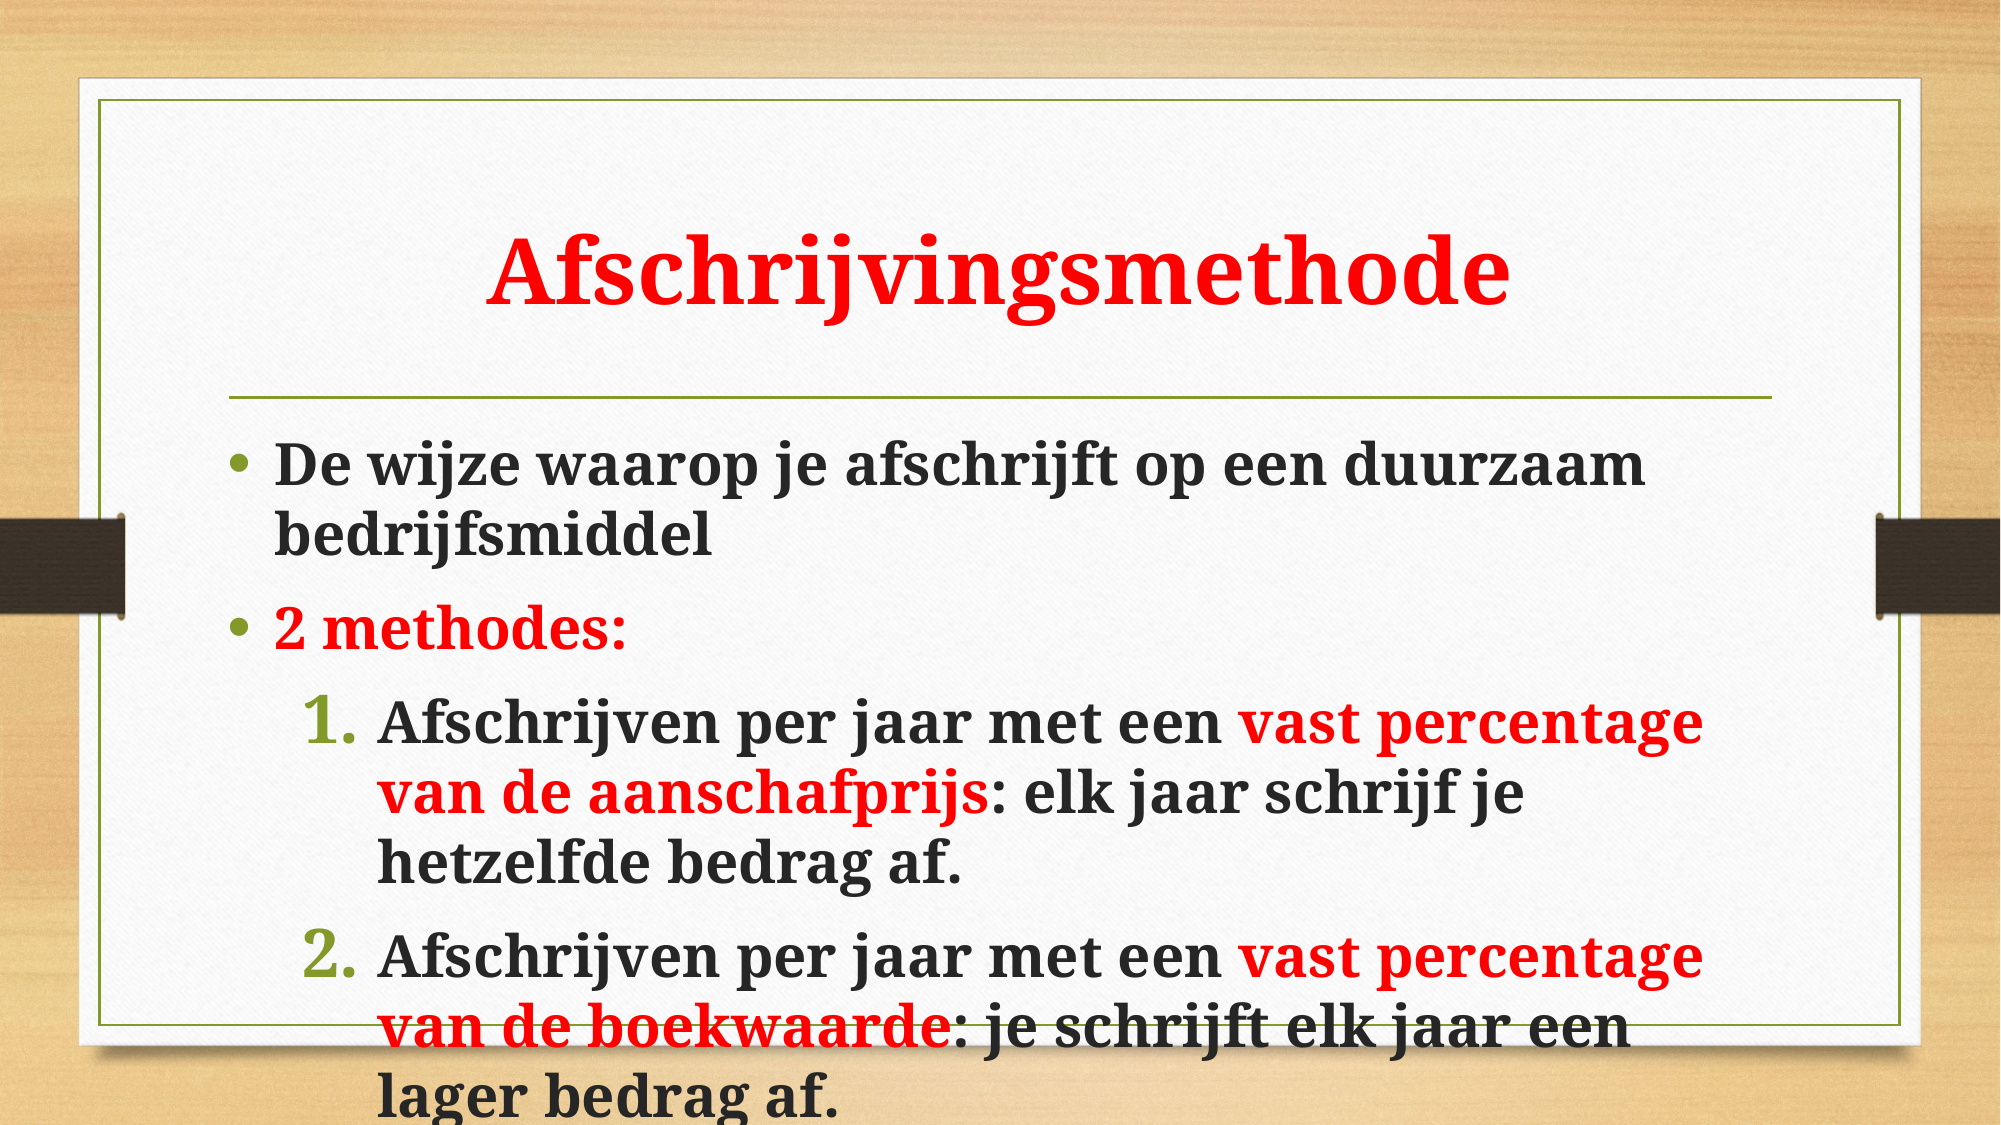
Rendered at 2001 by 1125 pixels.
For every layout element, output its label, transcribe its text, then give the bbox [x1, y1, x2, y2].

title Afschrijvingsmethode [212, 161, 1788, 375]
picture [0, 0, 2001, 1125]
list De wijze waarop je afschrijft op een duurzaam bedrijfsmiddel 2 methodes: Afschrijven per jaar met een vast percentage van de aanschafprijs: elk jaar schrijf je hetzelfde bedrag af. Afschrijven per jaar met een vast percentage van de boekwaarde: je schrijft elk jaar een lager bedrag af. [212, 419, 1788, 964]
